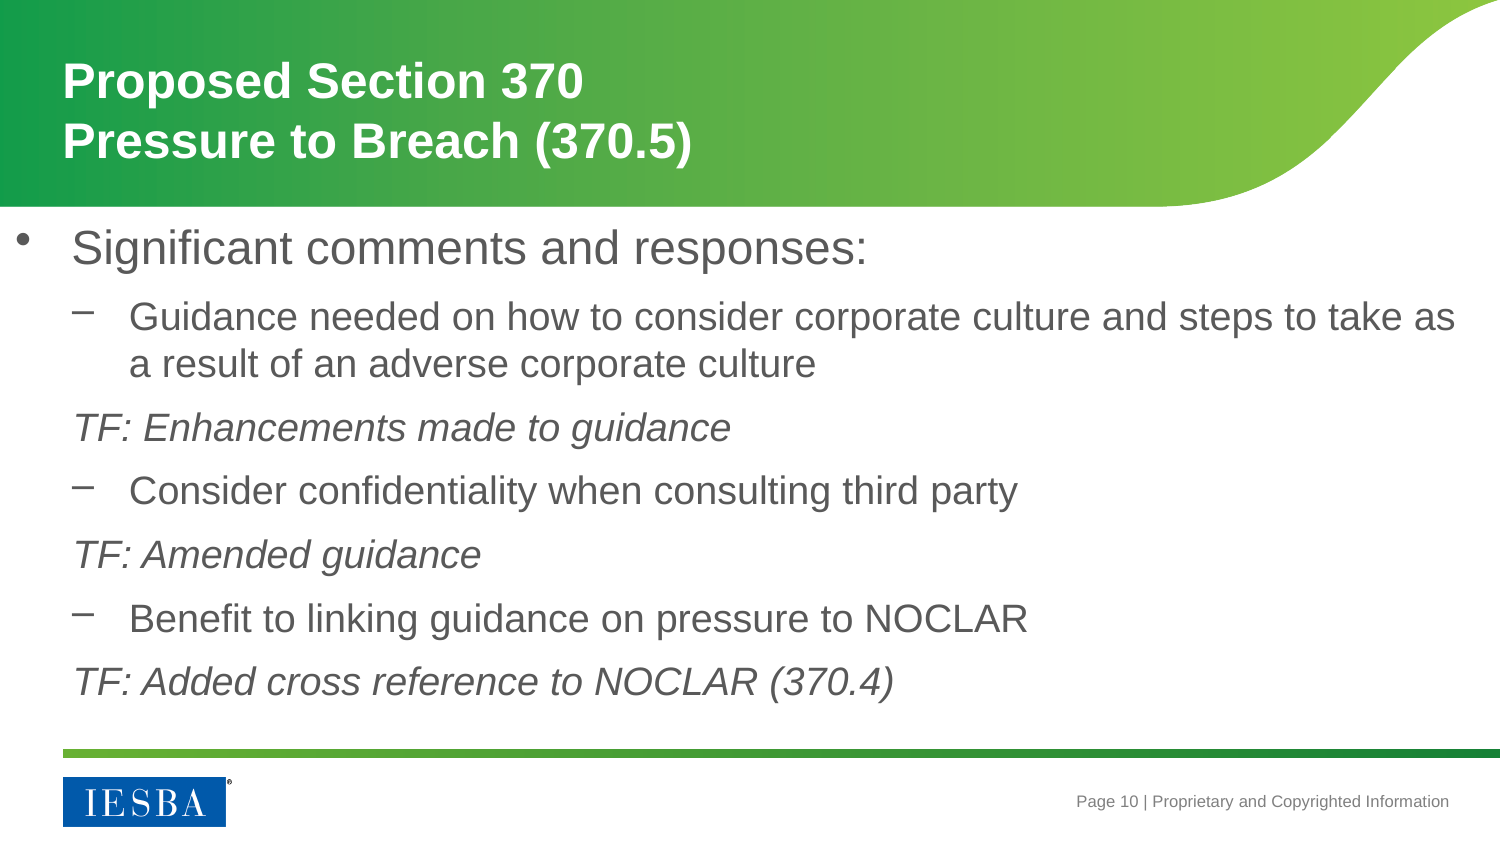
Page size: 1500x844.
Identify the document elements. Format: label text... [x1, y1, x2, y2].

picture [63, 777, 232, 827]
title Proposed Section 370 Pressure to Breach (370.5) [62, 75, 1300, 142]
list Significant comments and responses: Guidance needed on how to consider corporate culture and steps to take as a result of an adverse corporate culture TF: Enhancements made to guidance Consider confidentiality when consulting third party TF: Amended guidance Benefit to linking guidance on pressure to NOCLAR TF: Added cross reference to NOCLAR (370.4) [0, 209, 1500, 747]
picture [0, 0, 1500, 207]
